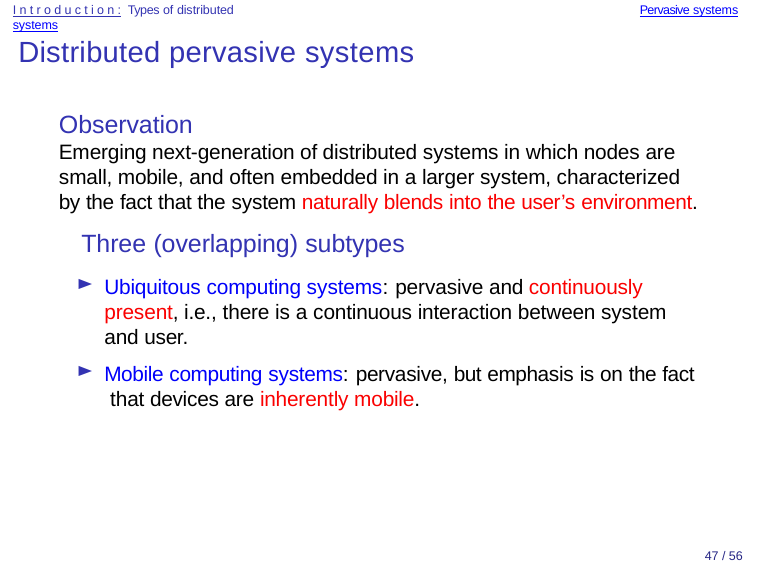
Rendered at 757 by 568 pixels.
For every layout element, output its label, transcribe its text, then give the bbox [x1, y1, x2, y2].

text_box Pervasive systems [637, 0, 745, 18]
text_box 47 / 56 [702, 546, 745, 563]
text_box Introduction: Types of distributed systems [10, 0, 247, 33]
text_box Distributed pervasive systems Observation Emerging next-generation of distributed systems in which nodes are small, mobile, and often embedded in a larger system, characterized by the fact that the system naturally blends into the user’s environment. Three (overlapping) subtypes Ubiquitous computing systems: pervasive and continuously present, i.e., there is a continuous interaction between system and user. Mobile computing systems: pervasive, but emphasis is on the fact that devices are inherently mobile. [13, 30, 709, 411]
